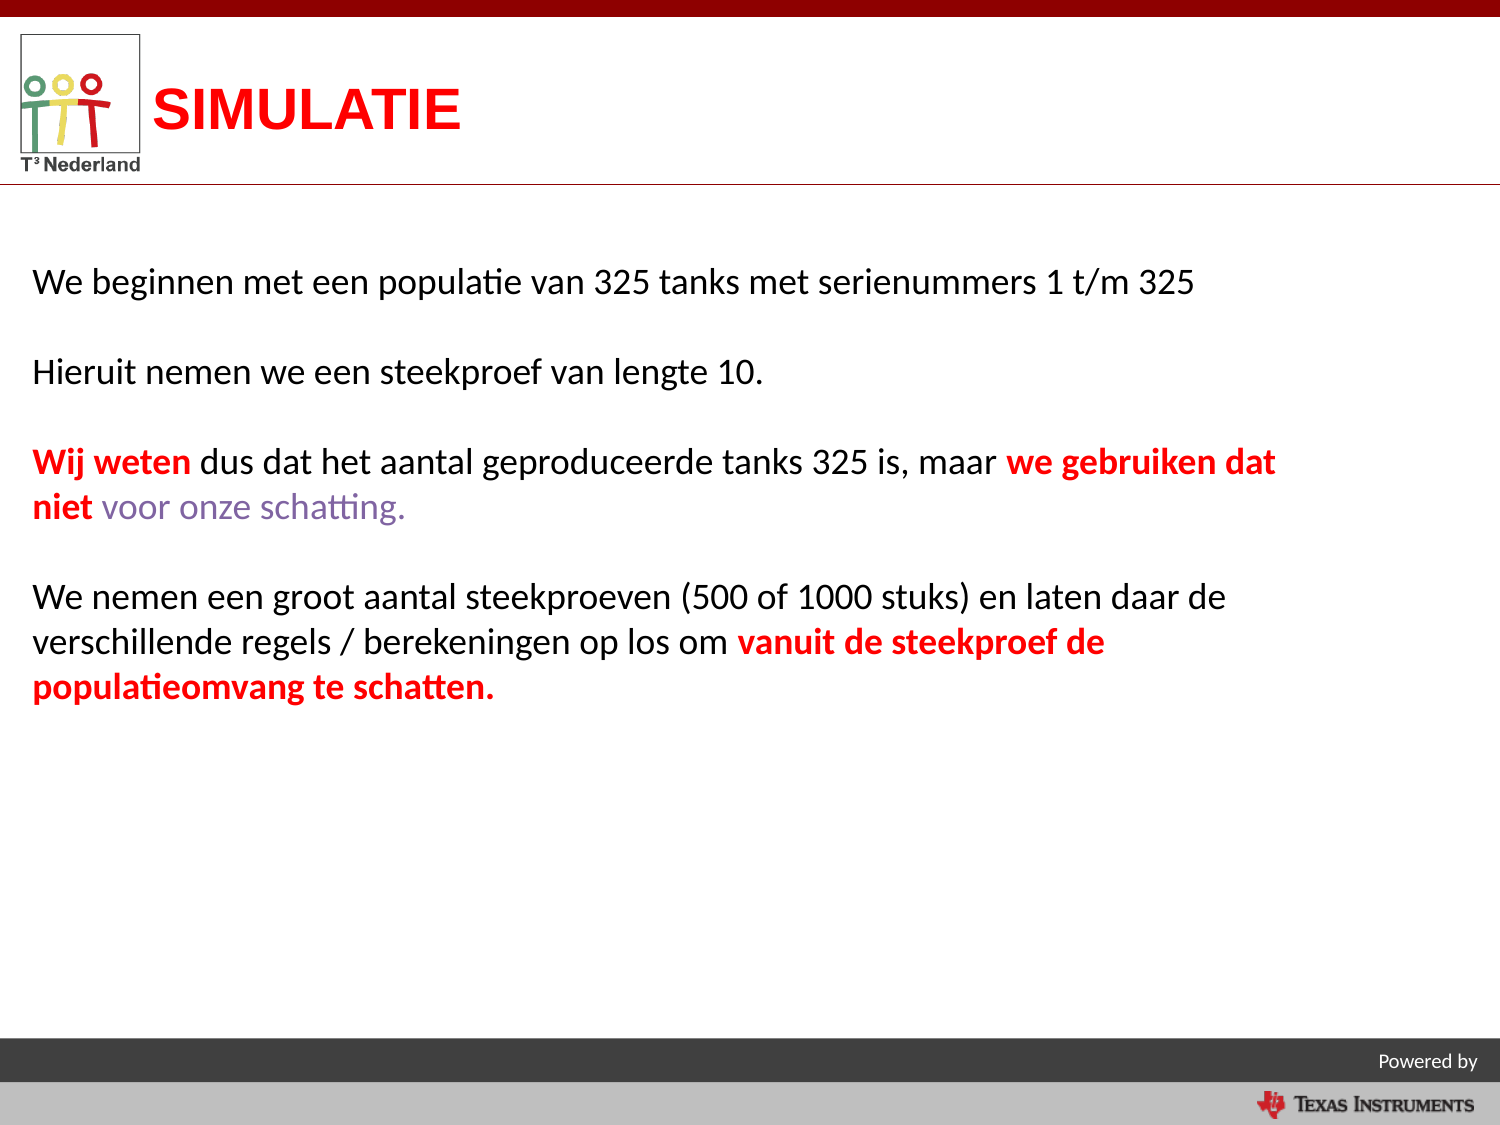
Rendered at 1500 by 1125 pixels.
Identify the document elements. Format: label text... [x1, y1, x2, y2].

text_box SIMULATIE [147, 64, 1284, 149]
picture [1257, 1091, 1474, 1119]
picture [17, 31, 143, 173]
text_box [0, 0, 1500, 19]
text_box We beginnen met een populatie van 325 tanks met serienummers 1 t/m 325 Hieruit nemen we een steekproef van lengte 10. Wij weten dus dat het aantal geproduceerde tanks 325 is, maar we gebruiken dat niet voor onze schatting. We nemen een groot aantal steekproeven (500 of 1000 stuks) en laten daar de verschillende regels / berekeningen op los om vanuit de steekproef de populatieomvang te schatten. [17, 250, 1329, 805]
text_box Powered by [1363, 1040, 1493, 1081]
text_box [0, 1084, 1500, 1125]
text_box [0, 1036, 1500, 1084]
